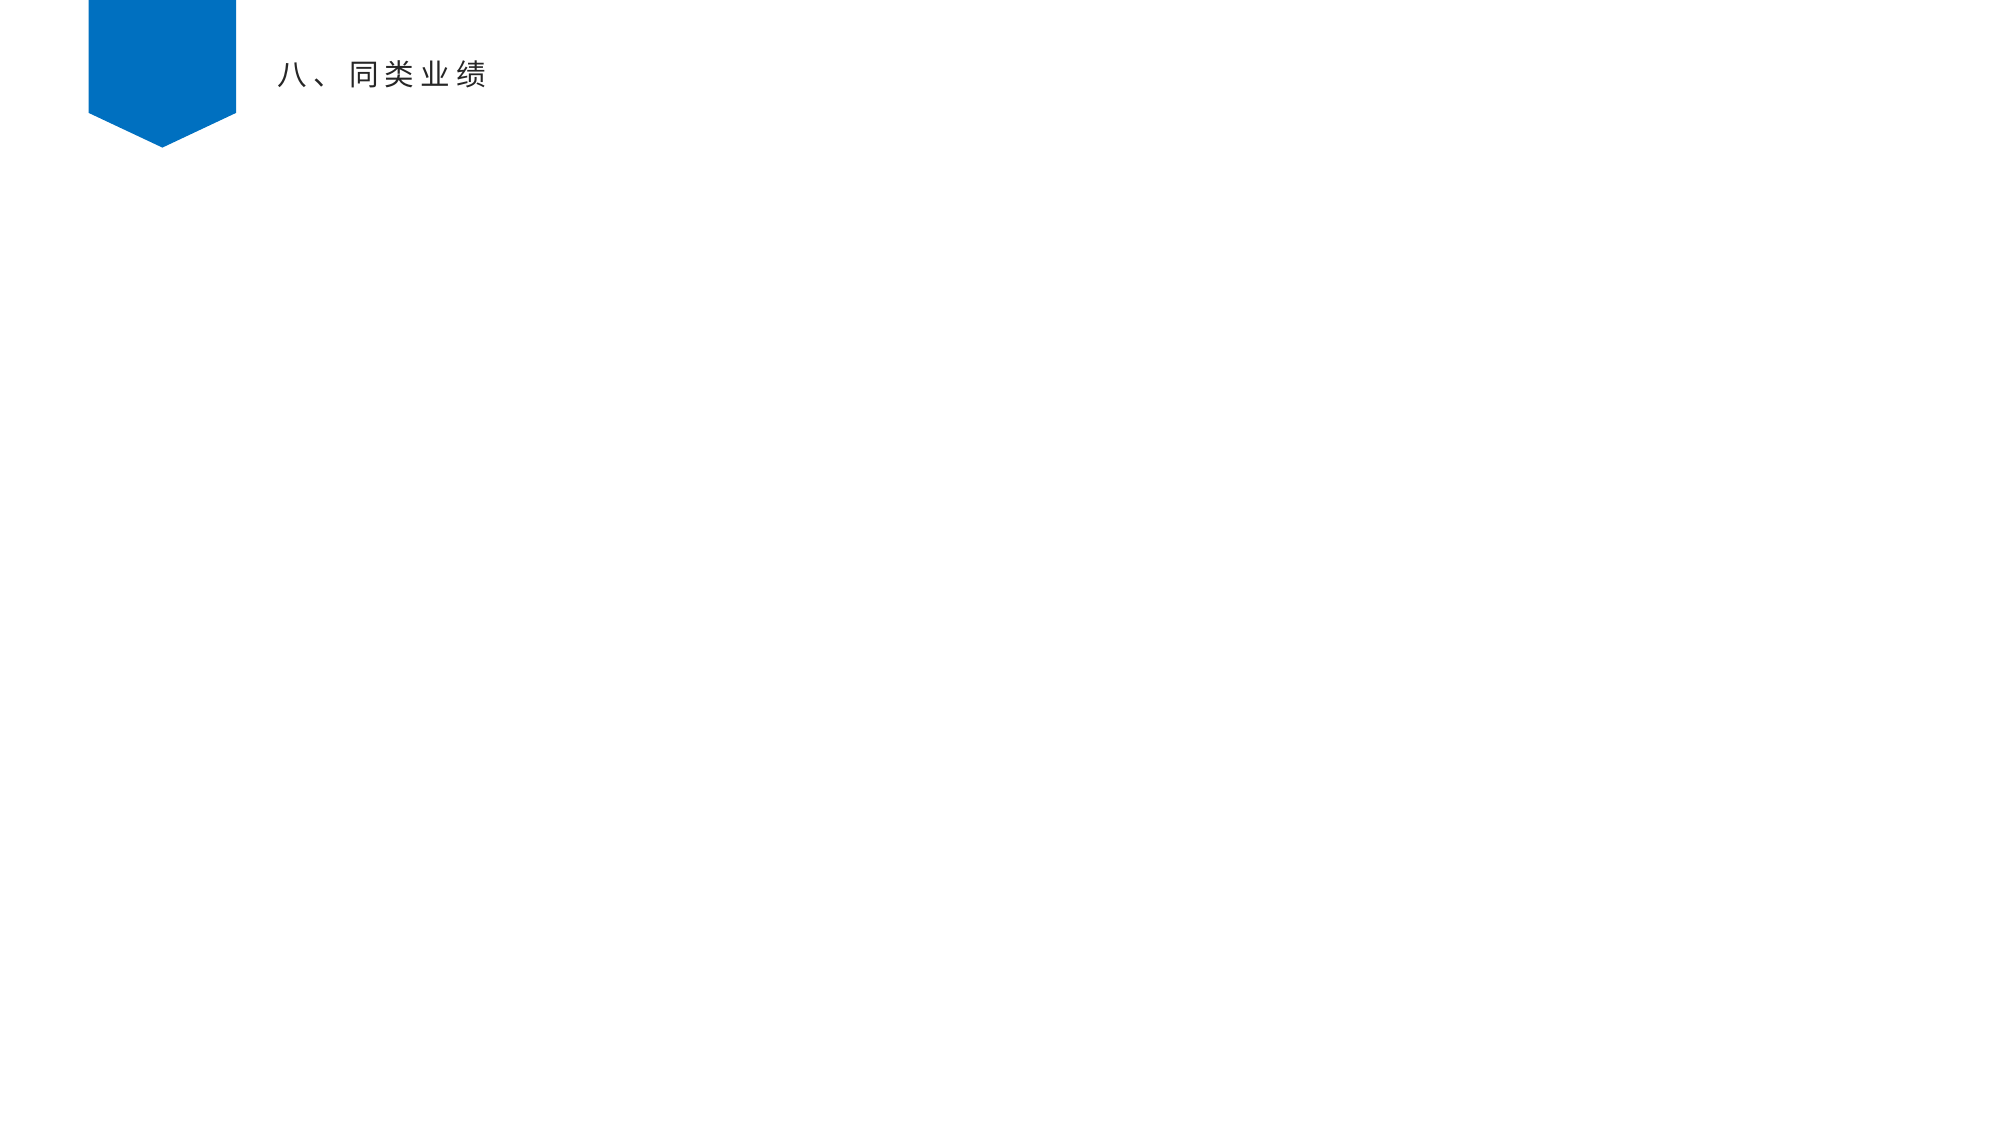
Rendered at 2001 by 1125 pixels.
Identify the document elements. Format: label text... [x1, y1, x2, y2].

title 八、同类业绩 [262, 15, 1940, 132]
text_box [87, 0, 238, 149]
